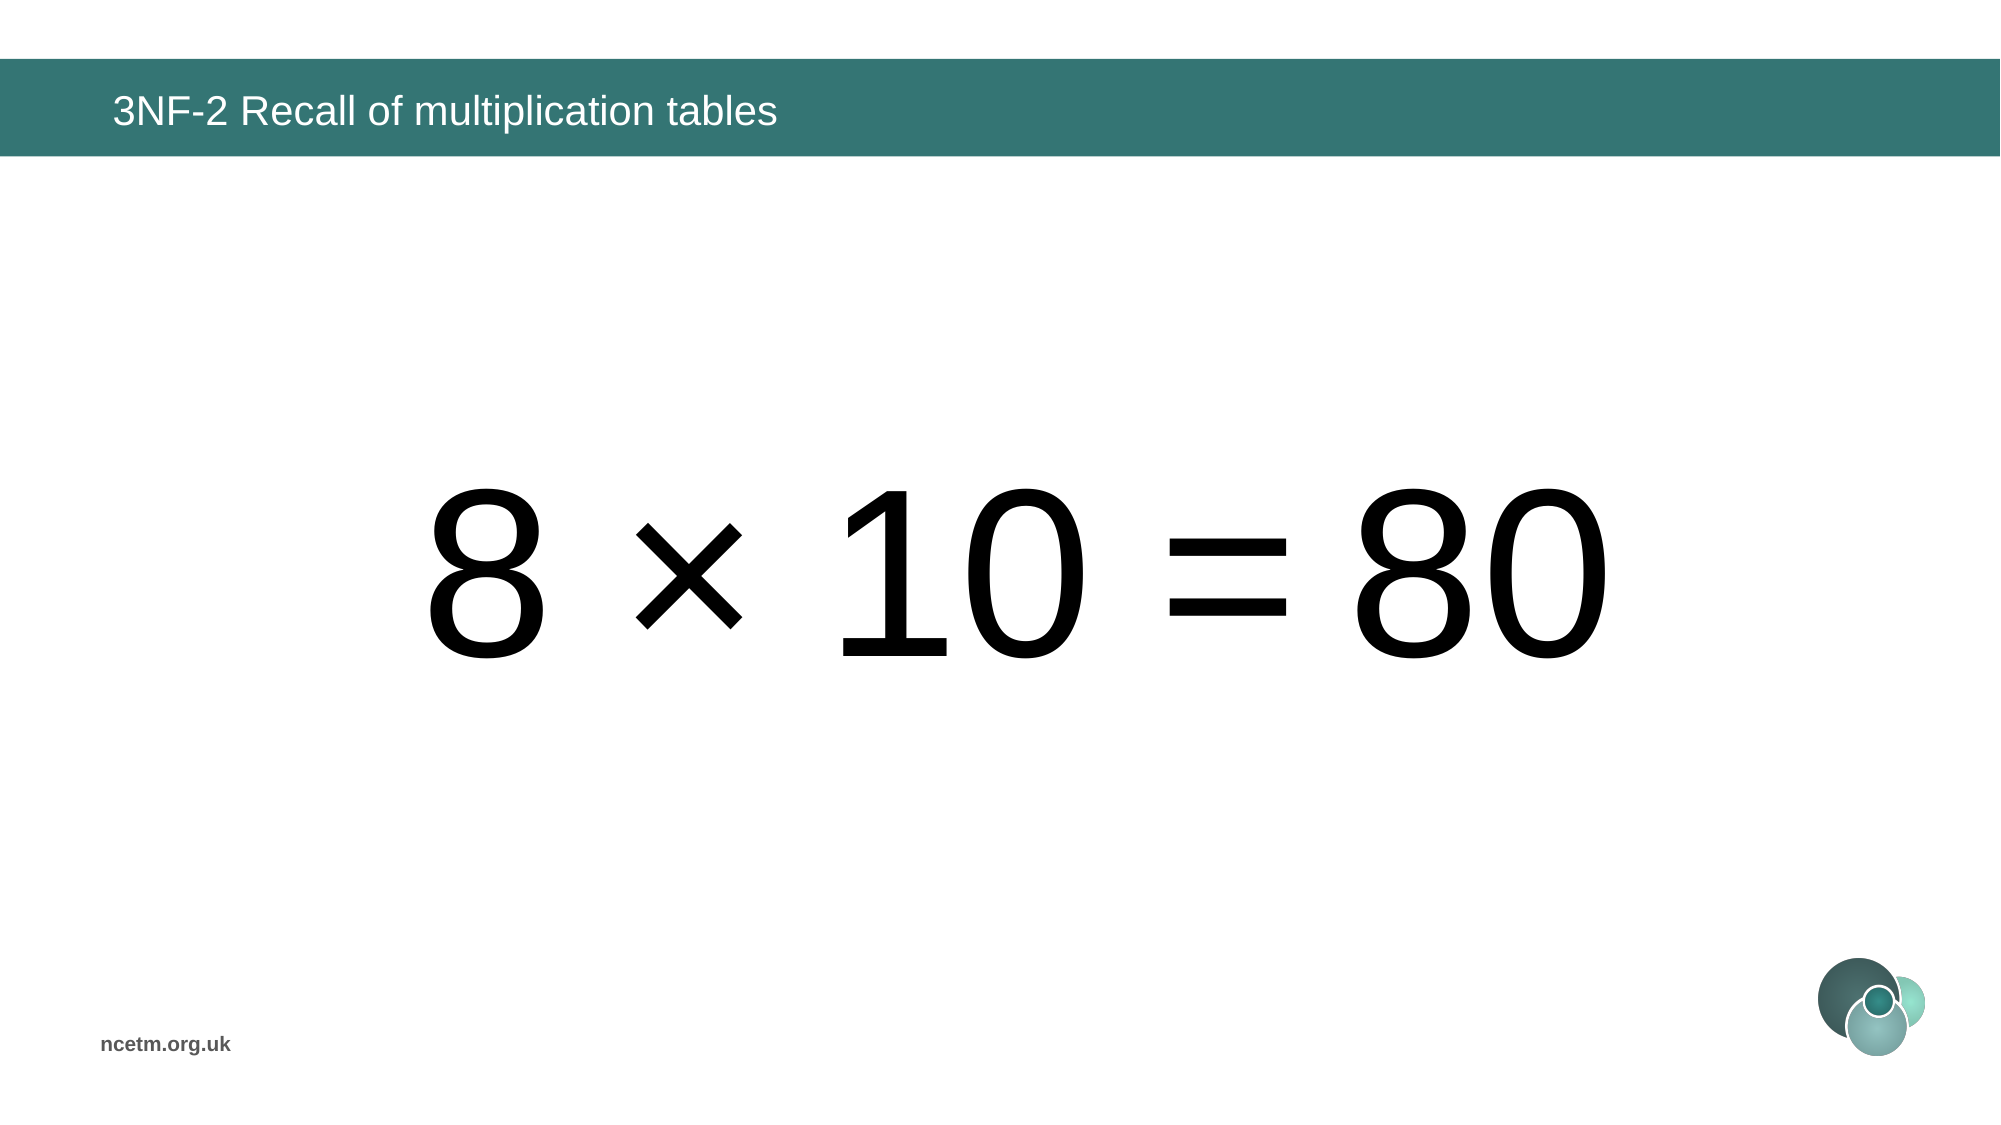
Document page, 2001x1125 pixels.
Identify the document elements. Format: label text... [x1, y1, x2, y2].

text_box 80 [1333, 409, 1630, 712]
text_box 8 × 10 = [405, 409, 1333, 712]
picture [1818, 958, 1925, 1056]
title 3NF-2 Recall of multiplication tables [97, 76, 1945, 147]
